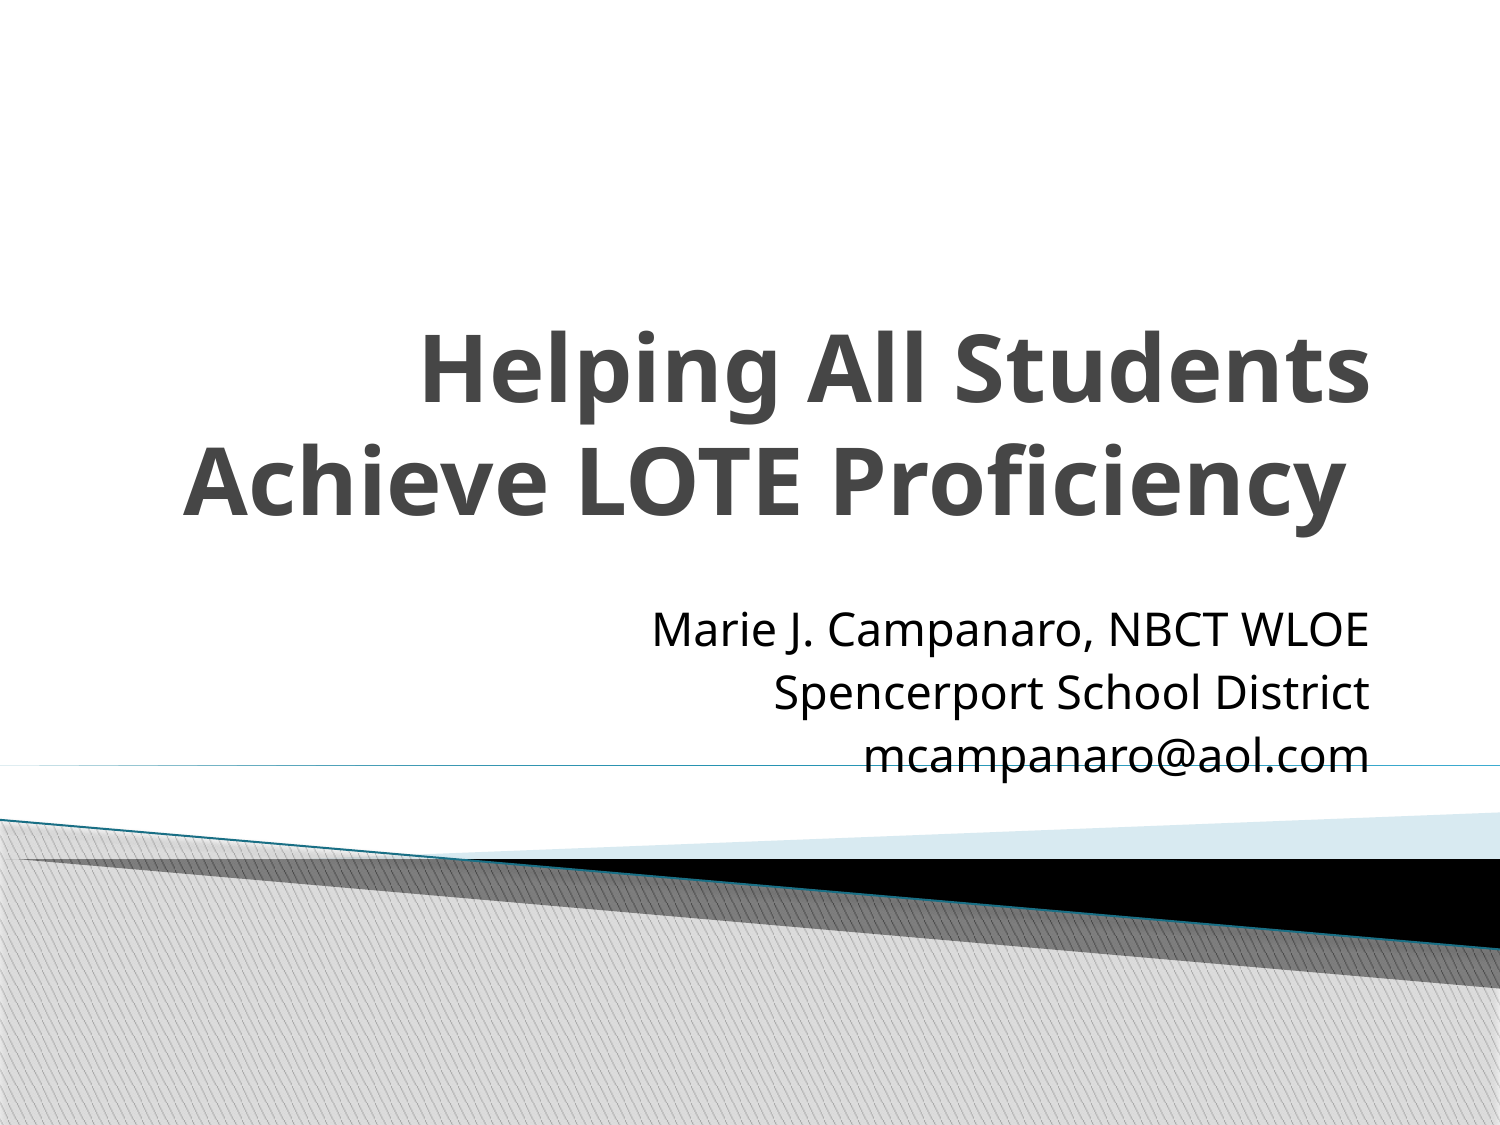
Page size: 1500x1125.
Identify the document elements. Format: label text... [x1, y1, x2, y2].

picture [5, 859, 1500, 989]
subtitle Marie J. Campanaro, NBCT WLOE Spencerport School District mcampanaro@aol.com [112, 592, 1388, 790]
title Helping All Students Achieve LOTE Proficiency [112, 299, 1388, 542]
